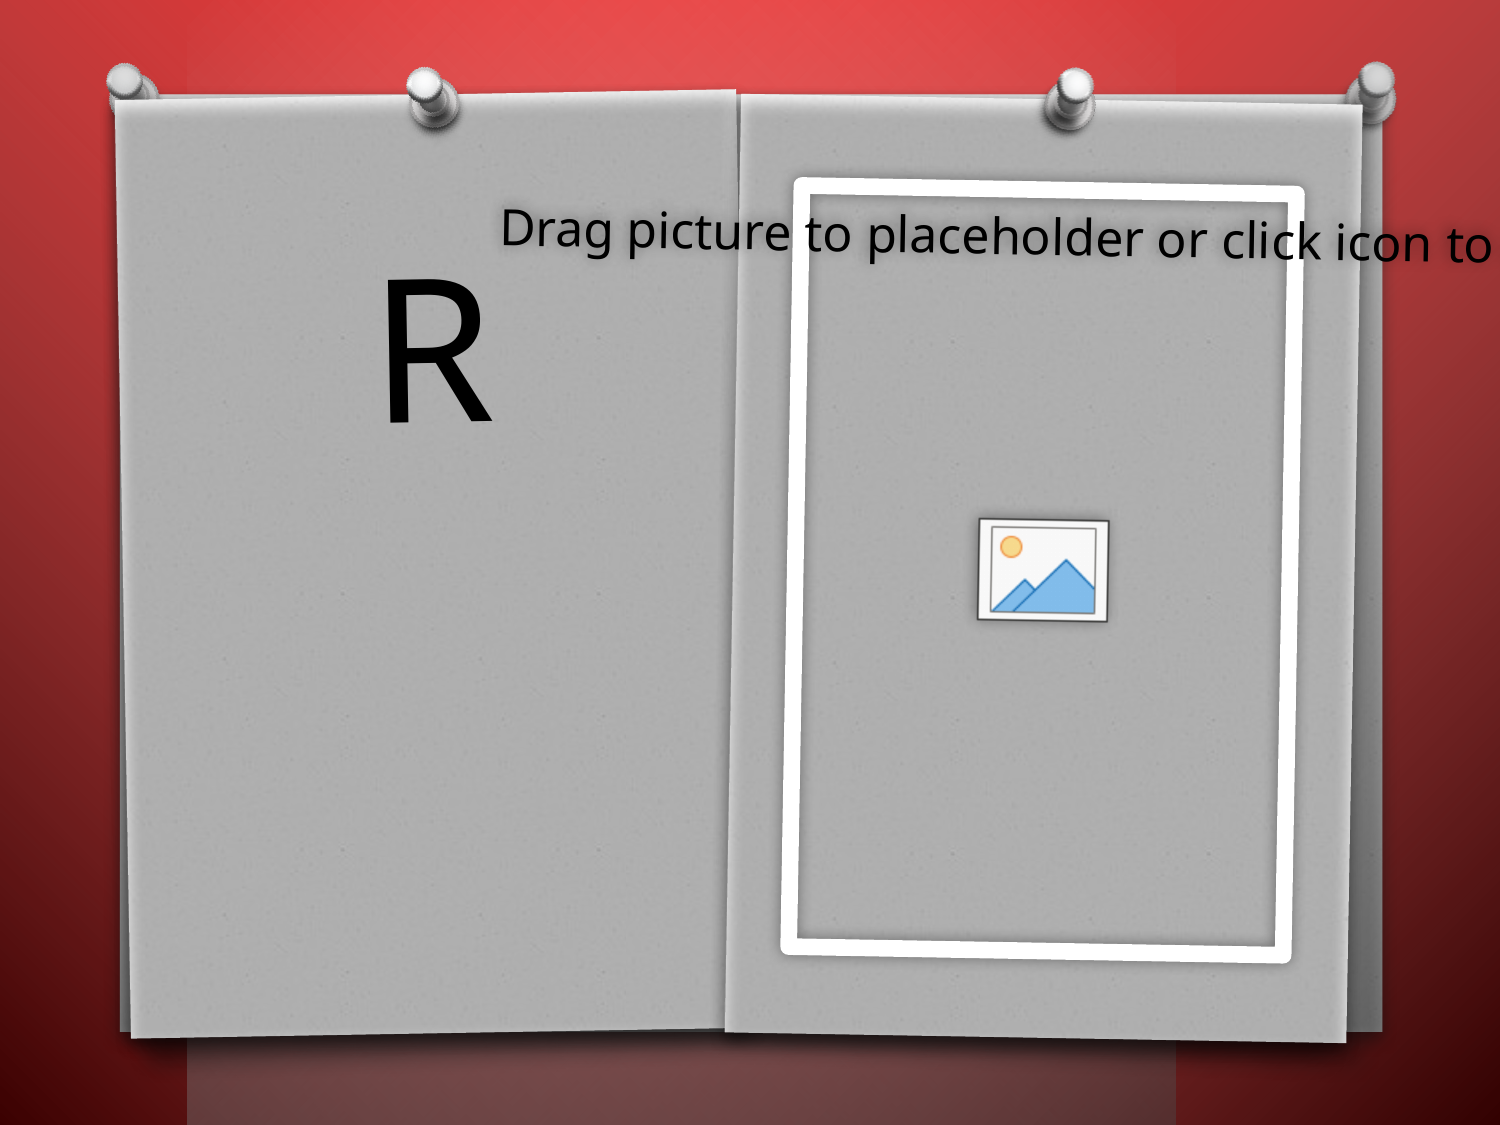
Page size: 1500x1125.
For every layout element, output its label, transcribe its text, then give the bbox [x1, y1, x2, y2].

picture [375, 33, 497, 157]
title R [179, 222, 687, 475]
picture [1016, 41, 1138, 162]
picture [803, 197, 1282, 943]
